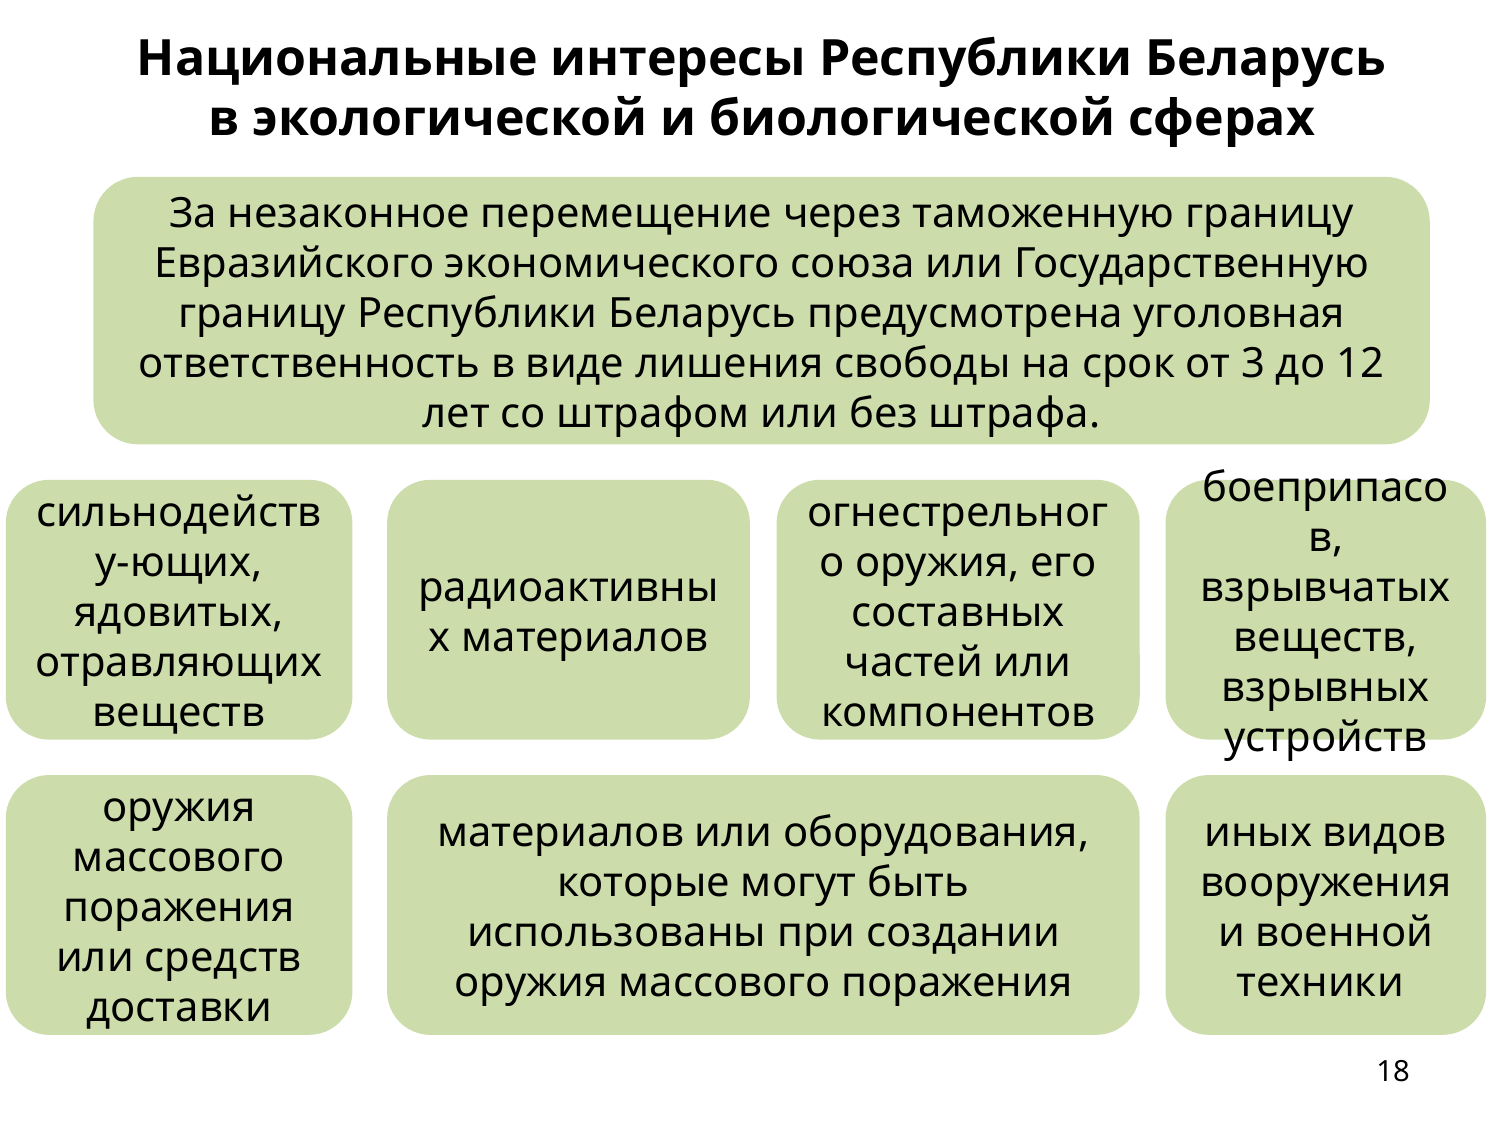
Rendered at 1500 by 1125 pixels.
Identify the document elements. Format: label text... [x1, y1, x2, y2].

slide_number 18 [1074, 1042, 1425, 1103]
text_box сильнодейству-ющих, ядовитых, отравляющих веществ [5, 479, 353, 740]
text_box оружия массового поражения или средств доставки [5, 775, 353, 1035]
text_box иных видов вооружения и военной техники [1165, 775, 1487, 1035]
text_box За незаконное перемещение через таможенную границу Евразийского экономического союза или Государственную границу Республики Беларусь предусмотрена уголовная ответственность в виде лишения свободы на срок от 3 до 12 лет со штрафом или без штрафа. [93, 176, 1430, 445]
text_box огнестрельного оружия, его составных частей или компонентов [776, 479, 1140, 740]
text_box радиоактивных материалов [387, 479, 750, 740]
text_box материалов или оборудования, которые могут быть использованы при создании оружия массового поражения [387, 775, 1140, 1035]
text_box Национальные интересы Республики Беларусь в экологической и биологической сферах [93, 0, 1444, 172]
text_box боеприпасов, взрывчатых веществ, взрывных устройств [1165, 479, 1487, 740]
